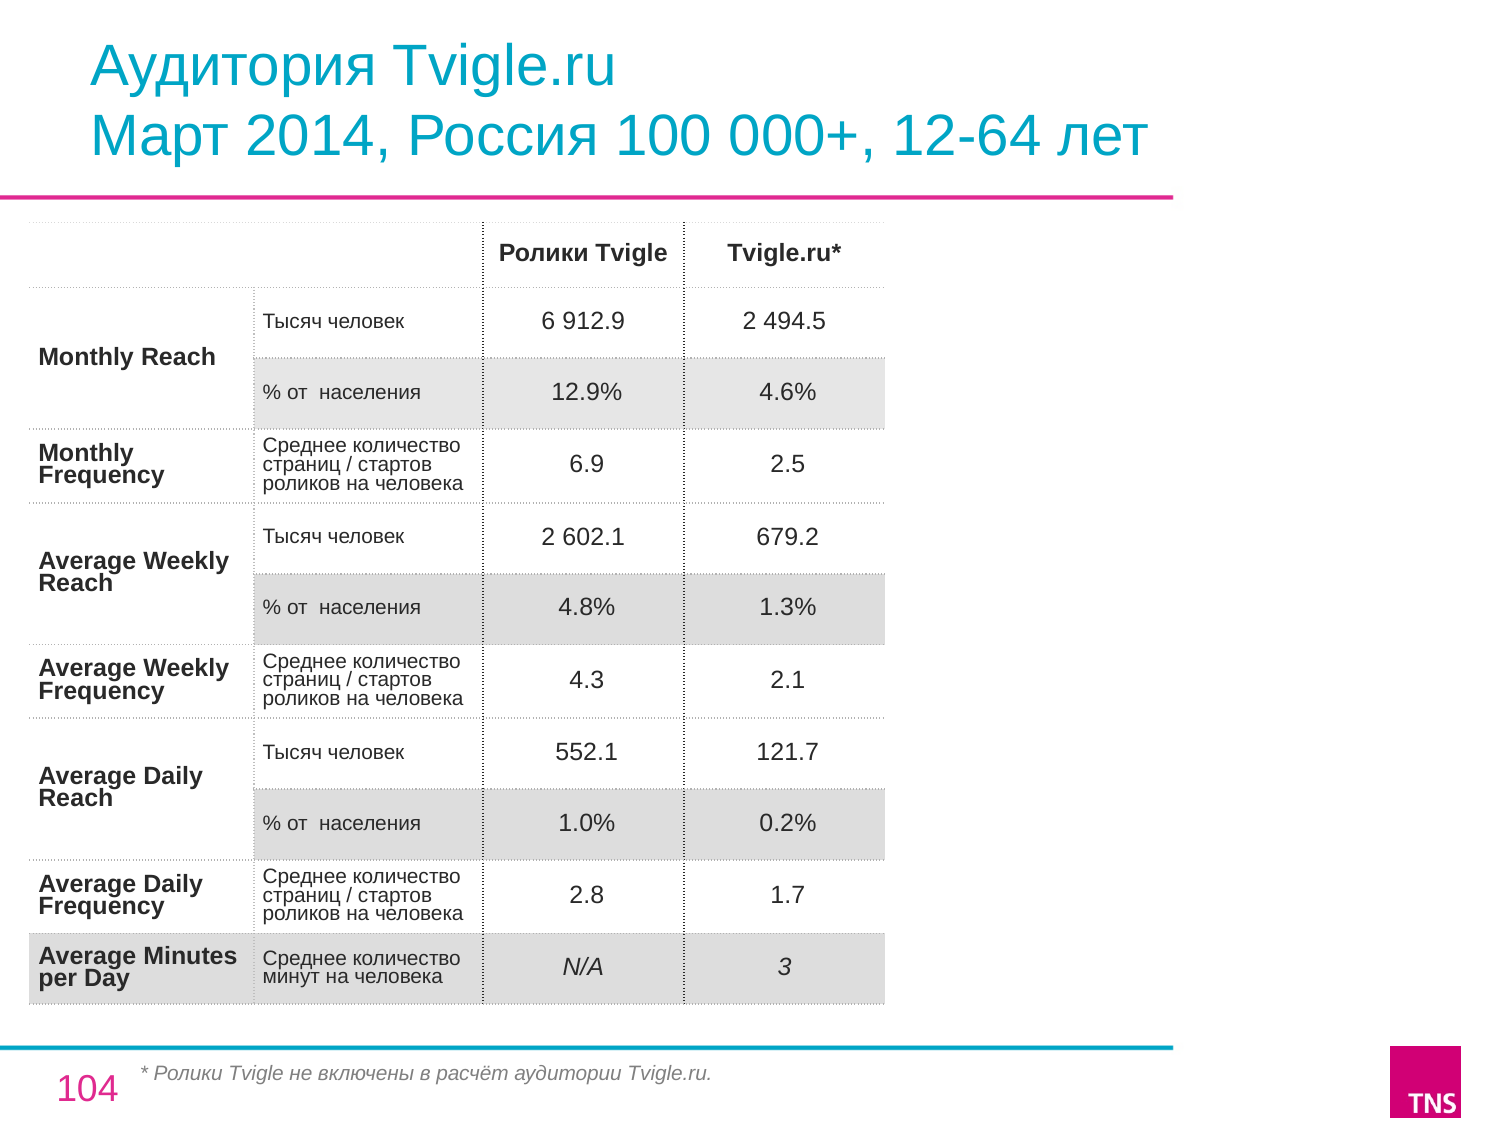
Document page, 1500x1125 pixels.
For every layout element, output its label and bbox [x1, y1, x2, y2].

table_cell [29, 287, 885, 1004]
text_box [124, 1052, 1463, 1092]
picture [0, 0, 1500, 1125]
slide_number [40, 1055, 392, 1125]
table_header [29, 223, 885, 287]
title [74, 8, 1476, 187]
